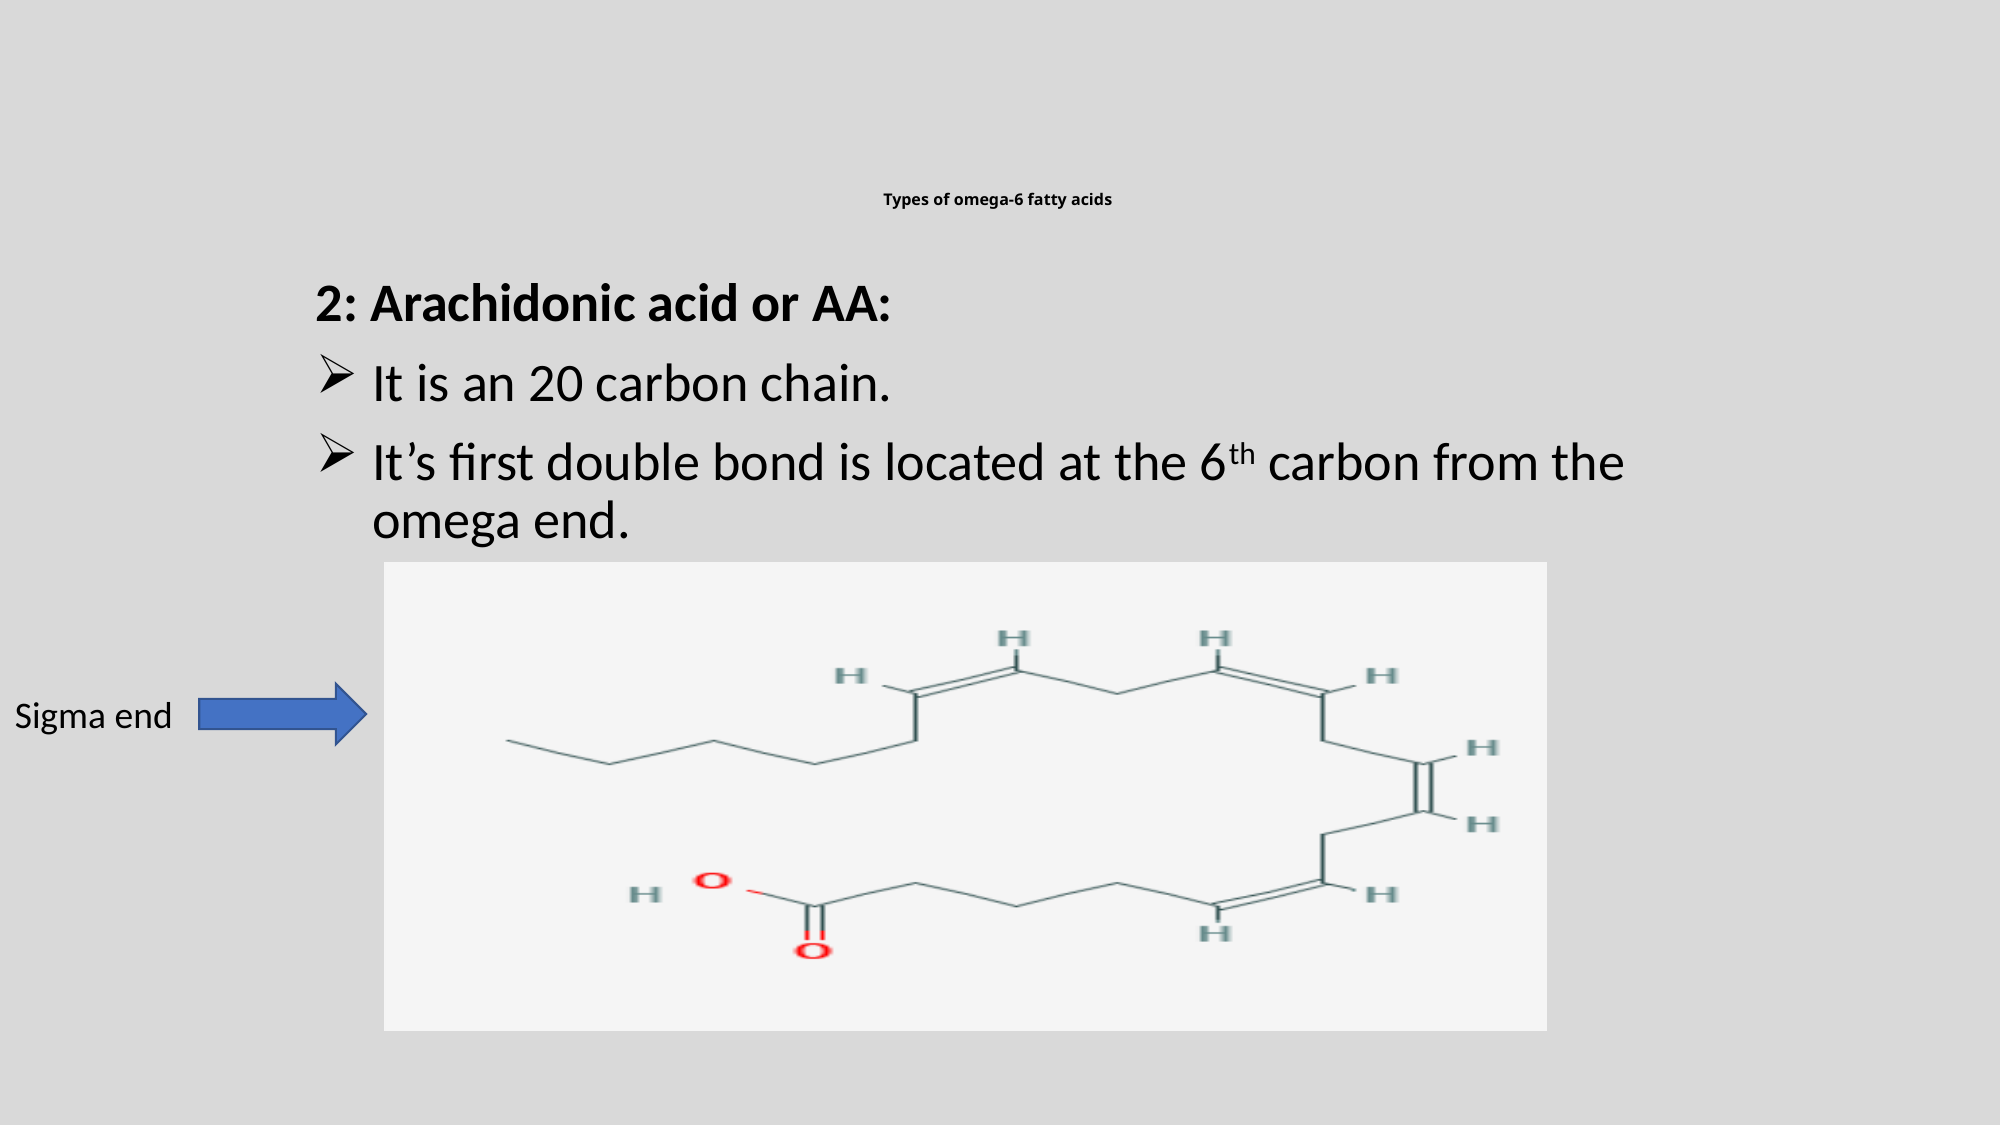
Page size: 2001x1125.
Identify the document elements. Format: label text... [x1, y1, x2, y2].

title Types of omega-6 fatty acids [249, 184, 1750, 217]
text_box [198, 681, 368, 747]
subtitle 2: Arachidonic acid or AA: It is an 20 carbon chain. It’s first double bond is located at the 6th carbon from the omega end. [300, 267, 1801, 857]
picture [384, 561, 1547, 1031]
text_box Sigma end [0, 683, 200, 744]
